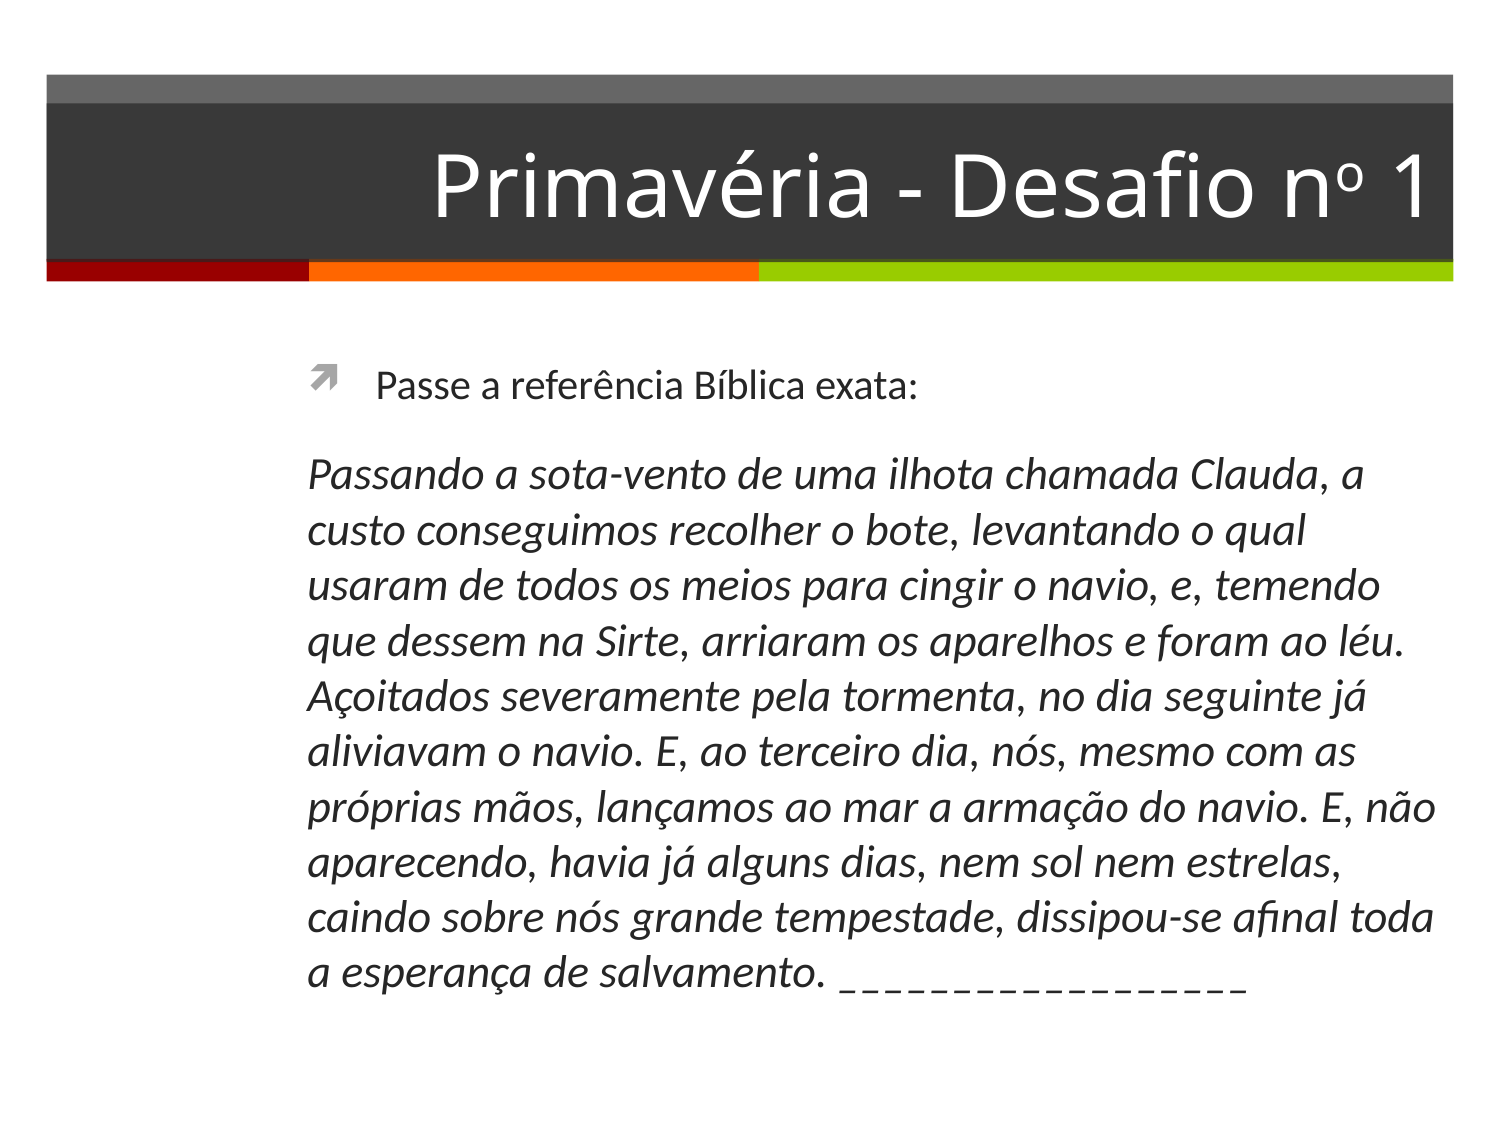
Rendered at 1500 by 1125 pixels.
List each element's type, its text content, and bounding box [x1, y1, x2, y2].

list Passe a referência Bíblica exata: Passando a sota-vento de uma ilhota chamada Clauda, a custo conseguimos recolher o bote, levantando o qual usaram de todos os meios para cingir o navio, e, temendo que dessem na Sirte, arriaram os aparelhos e foram ao léu. Açoitados severamente pela tormenta, no dia seguinte já aliviavam o navio. E, ao terceiro dia, nós, mesmo com as próprias mãos, lançamos ao mar a armação do navio. E, não aparecendo, havia já alguns dias, nem sol nem estrelas, caindo sobre nós grande tempestade, dissipou-se afinal toda a esperança de salvamento. __________________ [292, 350, 1454, 1005]
title Primavéria - Desafio no 1 [46, 103, 1454, 263]
